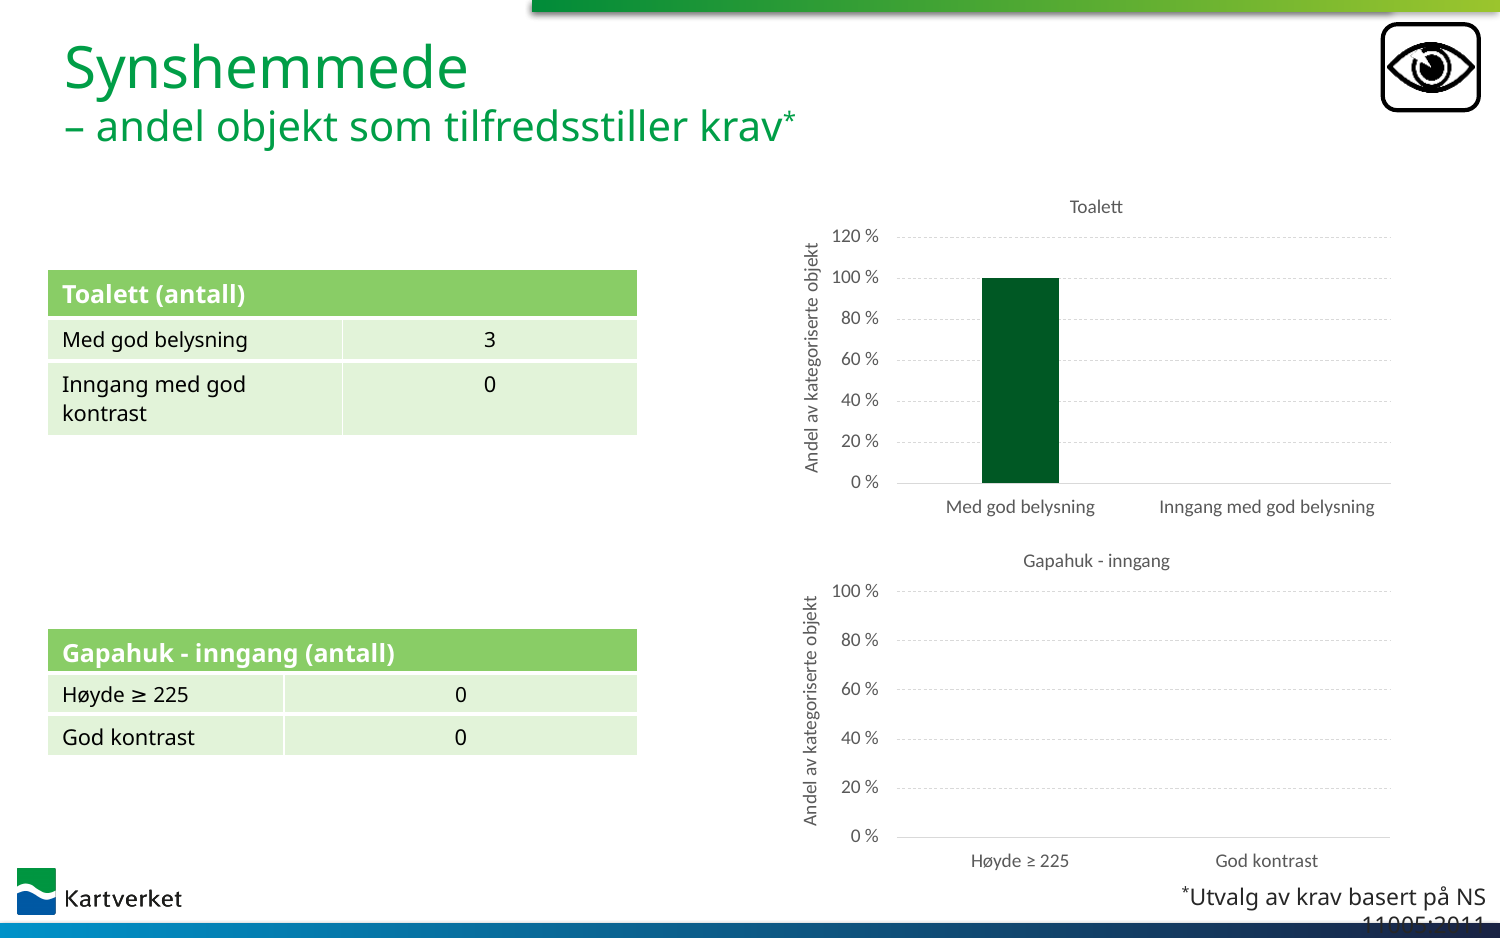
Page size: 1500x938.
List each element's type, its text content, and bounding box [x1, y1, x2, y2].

table_cell Høyde ≥ 225 [48, 675, 283, 712]
text_box *Utvalg av krav basert på NS 11005:2011 [1068, 873, 1500, 938]
table_cell Inngang med god kontrast [48, 363, 342, 435]
table_cell 0 [285, 675, 637, 712]
table_cell God kontrast [48, 716, 283, 755]
table_cell Med god belysning [48, 320, 342, 359]
table_cell 0 [343, 363, 637, 435]
text_box Synshemmede – andel objekt som tilfredsstiller krav* [49, 24, 1431, 158]
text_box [1382, 24, 1480, 111]
table_header Gapahuk - inngang (antall) [48, 629, 637, 671]
picture [791, 541, 1402, 880]
table_header Toalett (antall) [48, 270, 637, 316]
picture [791, 187, 1402, 526]
table_cell 3 [343, 320, 637, 359]
table_cell 0 [285, 716, 637, 755]
